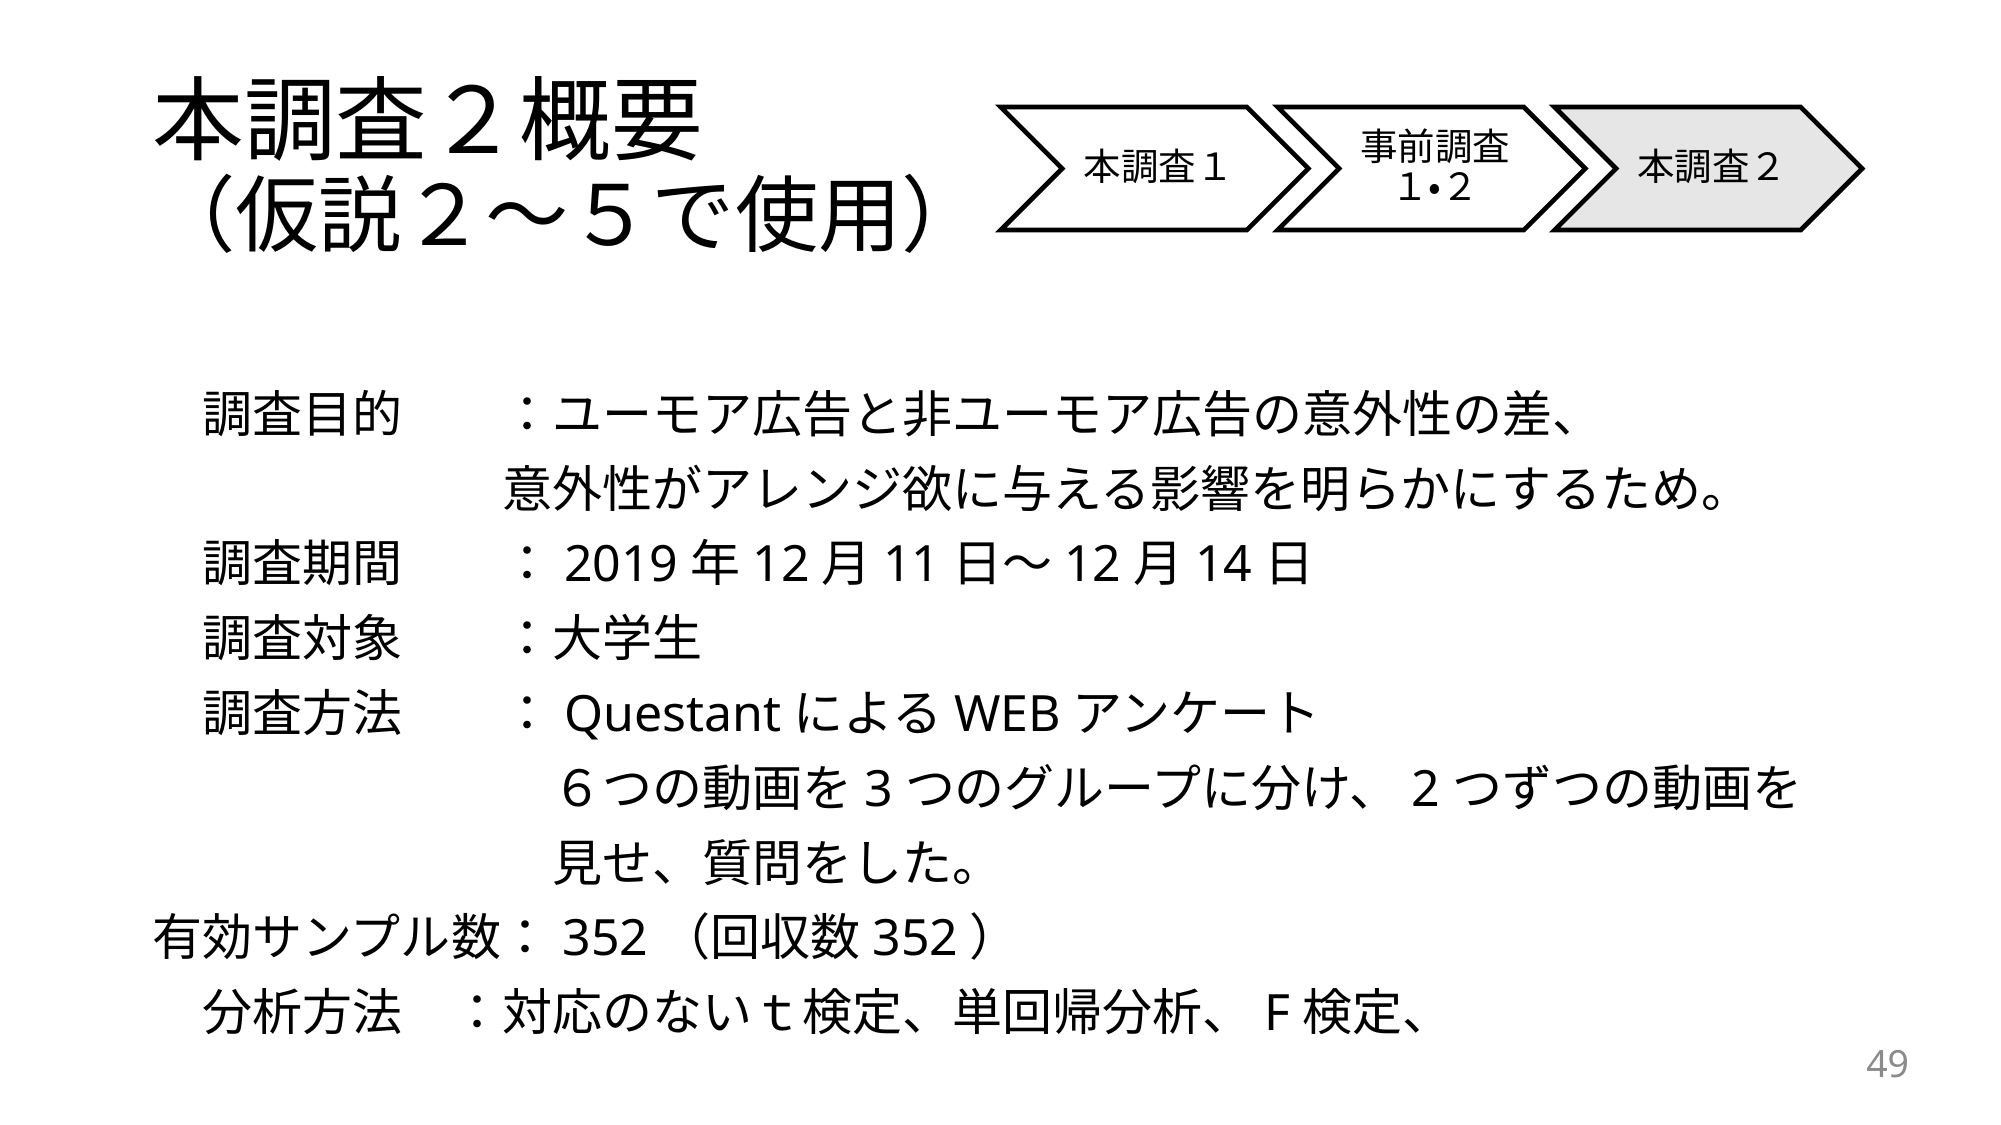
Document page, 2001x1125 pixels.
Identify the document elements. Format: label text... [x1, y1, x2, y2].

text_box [1000, 59, 1863, 278]
title 本調査２概要 （仮説２～５で使用） [137, 59, 1000, 278]
slide_number 49 [1474, 1035, 1925, 1096]
list 調査目的 ：ユーモア広告と非ユーモア広告の意外性の差、 意外性がアレンジ欲に与える影響を明らかにするため。 調査期間 ：2019年12月11日～12月14日 調査対象 ：大学生 調査方法 ：QuestantによるWEBアンケート ６つの動画を3つのグループに分け、2つずつの動画を 見せ、質問をした。 有効サンプル数：352（回収数352） 分析方法 ：対応のないｔ検定、単回帰分析、F検定、 [137, 381, 1863, 1096]
